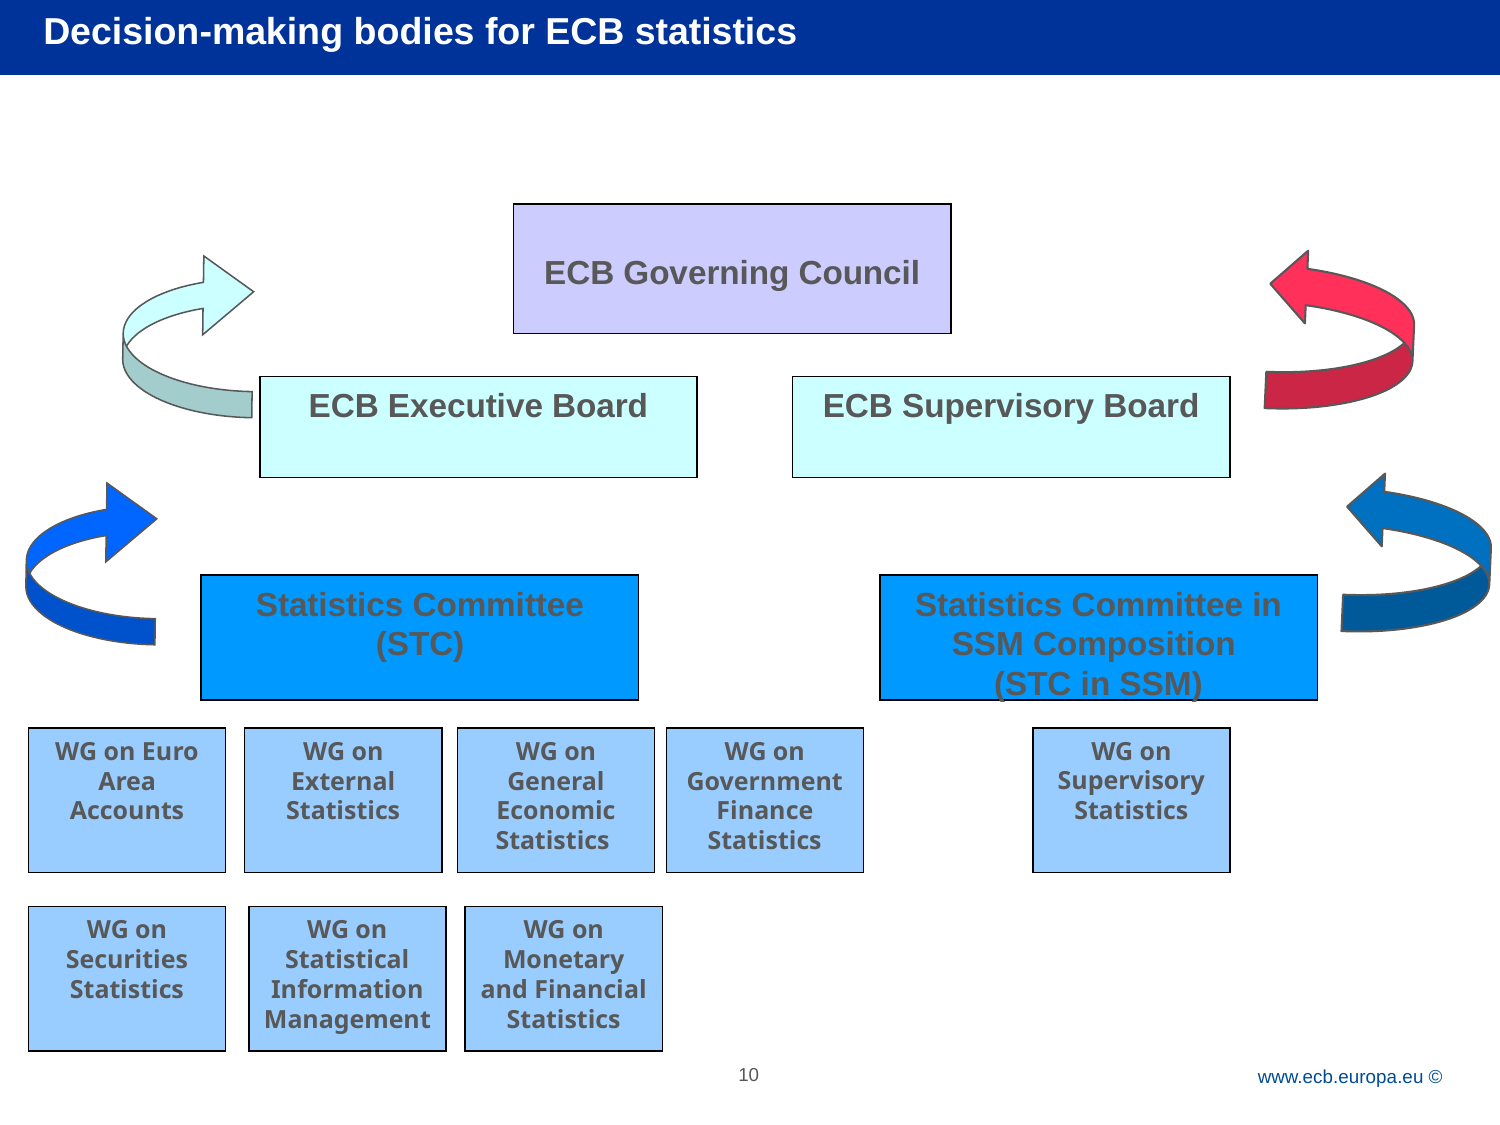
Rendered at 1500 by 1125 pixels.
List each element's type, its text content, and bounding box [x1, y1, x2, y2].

text_box Statistics Committee in SSM Composition (STC in SSM) [879, 575, 1318, 701]
text_box ECB Governing Council [513, 203, 952, 334]
text_box [1388, 1057, 1495, 1118]
text_box Statistics Committee (STC) [201, 575, 639, 701]
text_box [1262, 248, 1417, 411]
text_box ECB Supervisory Board [792, 376, 1231, 478]
text_box [25, 483, 157, 645]
text_box [1339, 471, 1494, 634]
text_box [28, 727, 864, 1052]
slide_number 10 [714, 1062, 783, 1102]
text_box Decision-making bodies for ECB statistics [28, 0, 1458, 72]
text_box WG on Supervisory Statistics [1032, 727, 1231, 873]
text_box [122, 256, 254, 418]
text_box ECB Executive Board [259, 376, 698, 478]
